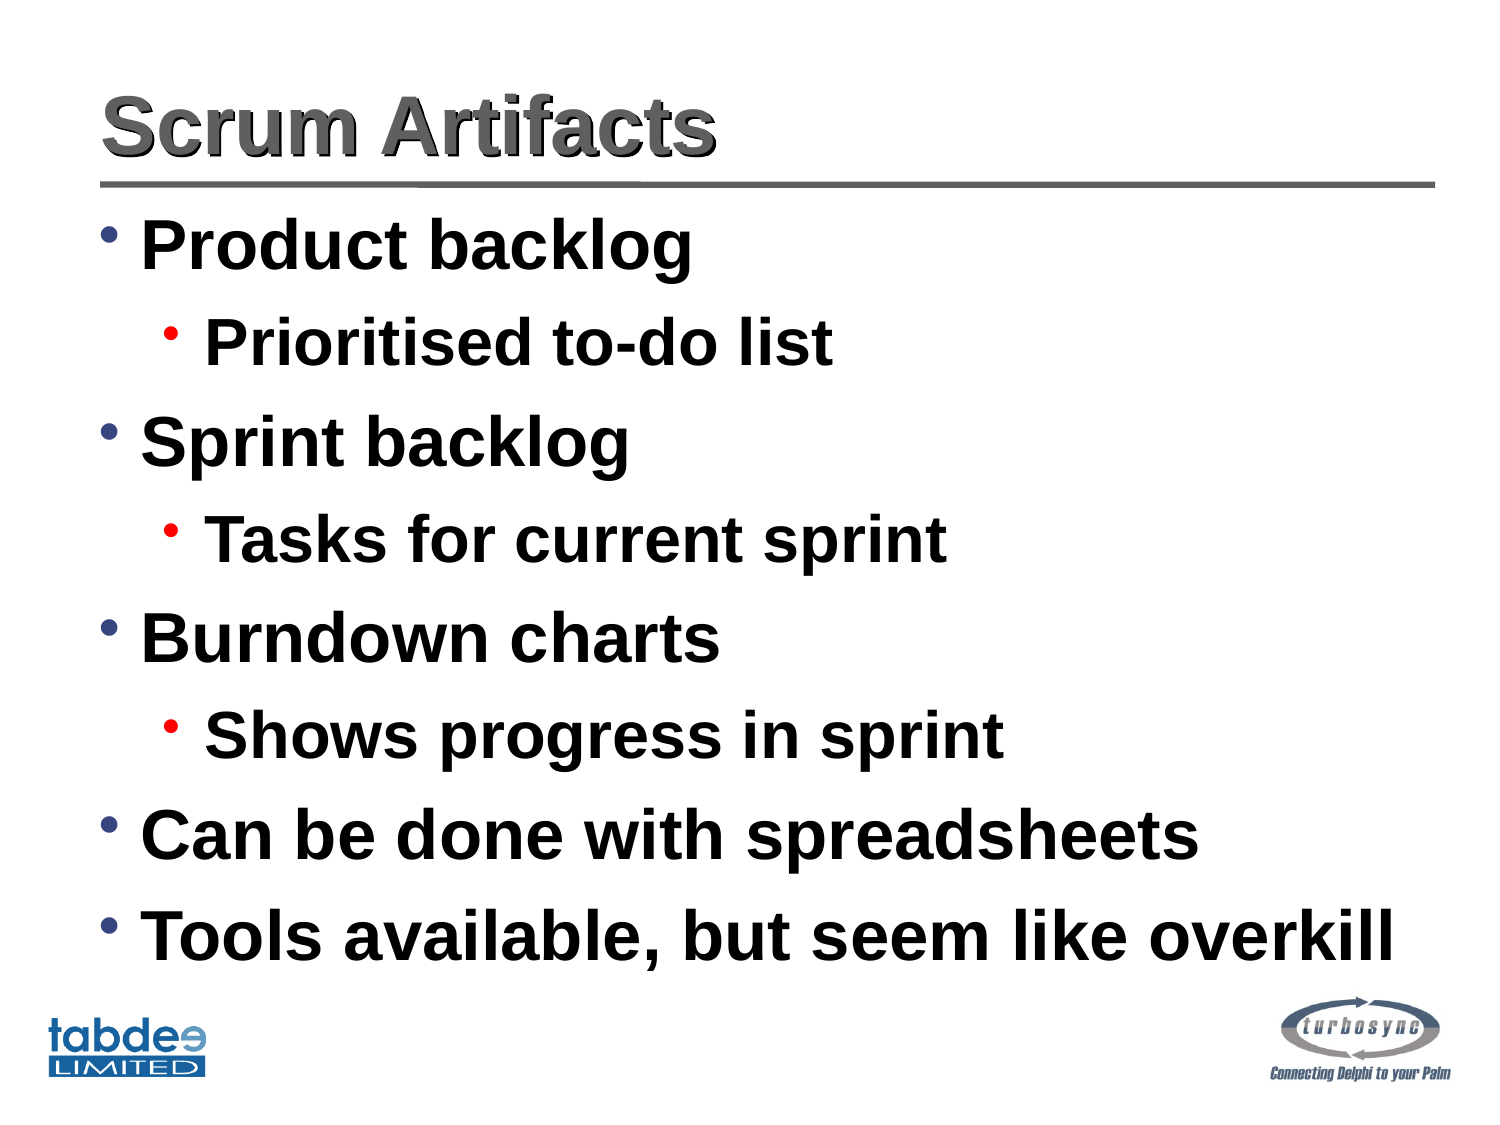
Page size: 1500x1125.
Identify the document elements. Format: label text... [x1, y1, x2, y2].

title Scrum Artifacts [100, 85, 1437, 173]
picture [1257, 987, 1459, 1094]
list Product backlog Prioritised to-do list Sprint backlog Tasks for current sprint Burndown charts Shows progress in sprint Can be done with spreadsheets Tools available, but seem like overkill [97, 208, 1435, 1019]
picture [29, 999, 230, 1092]
